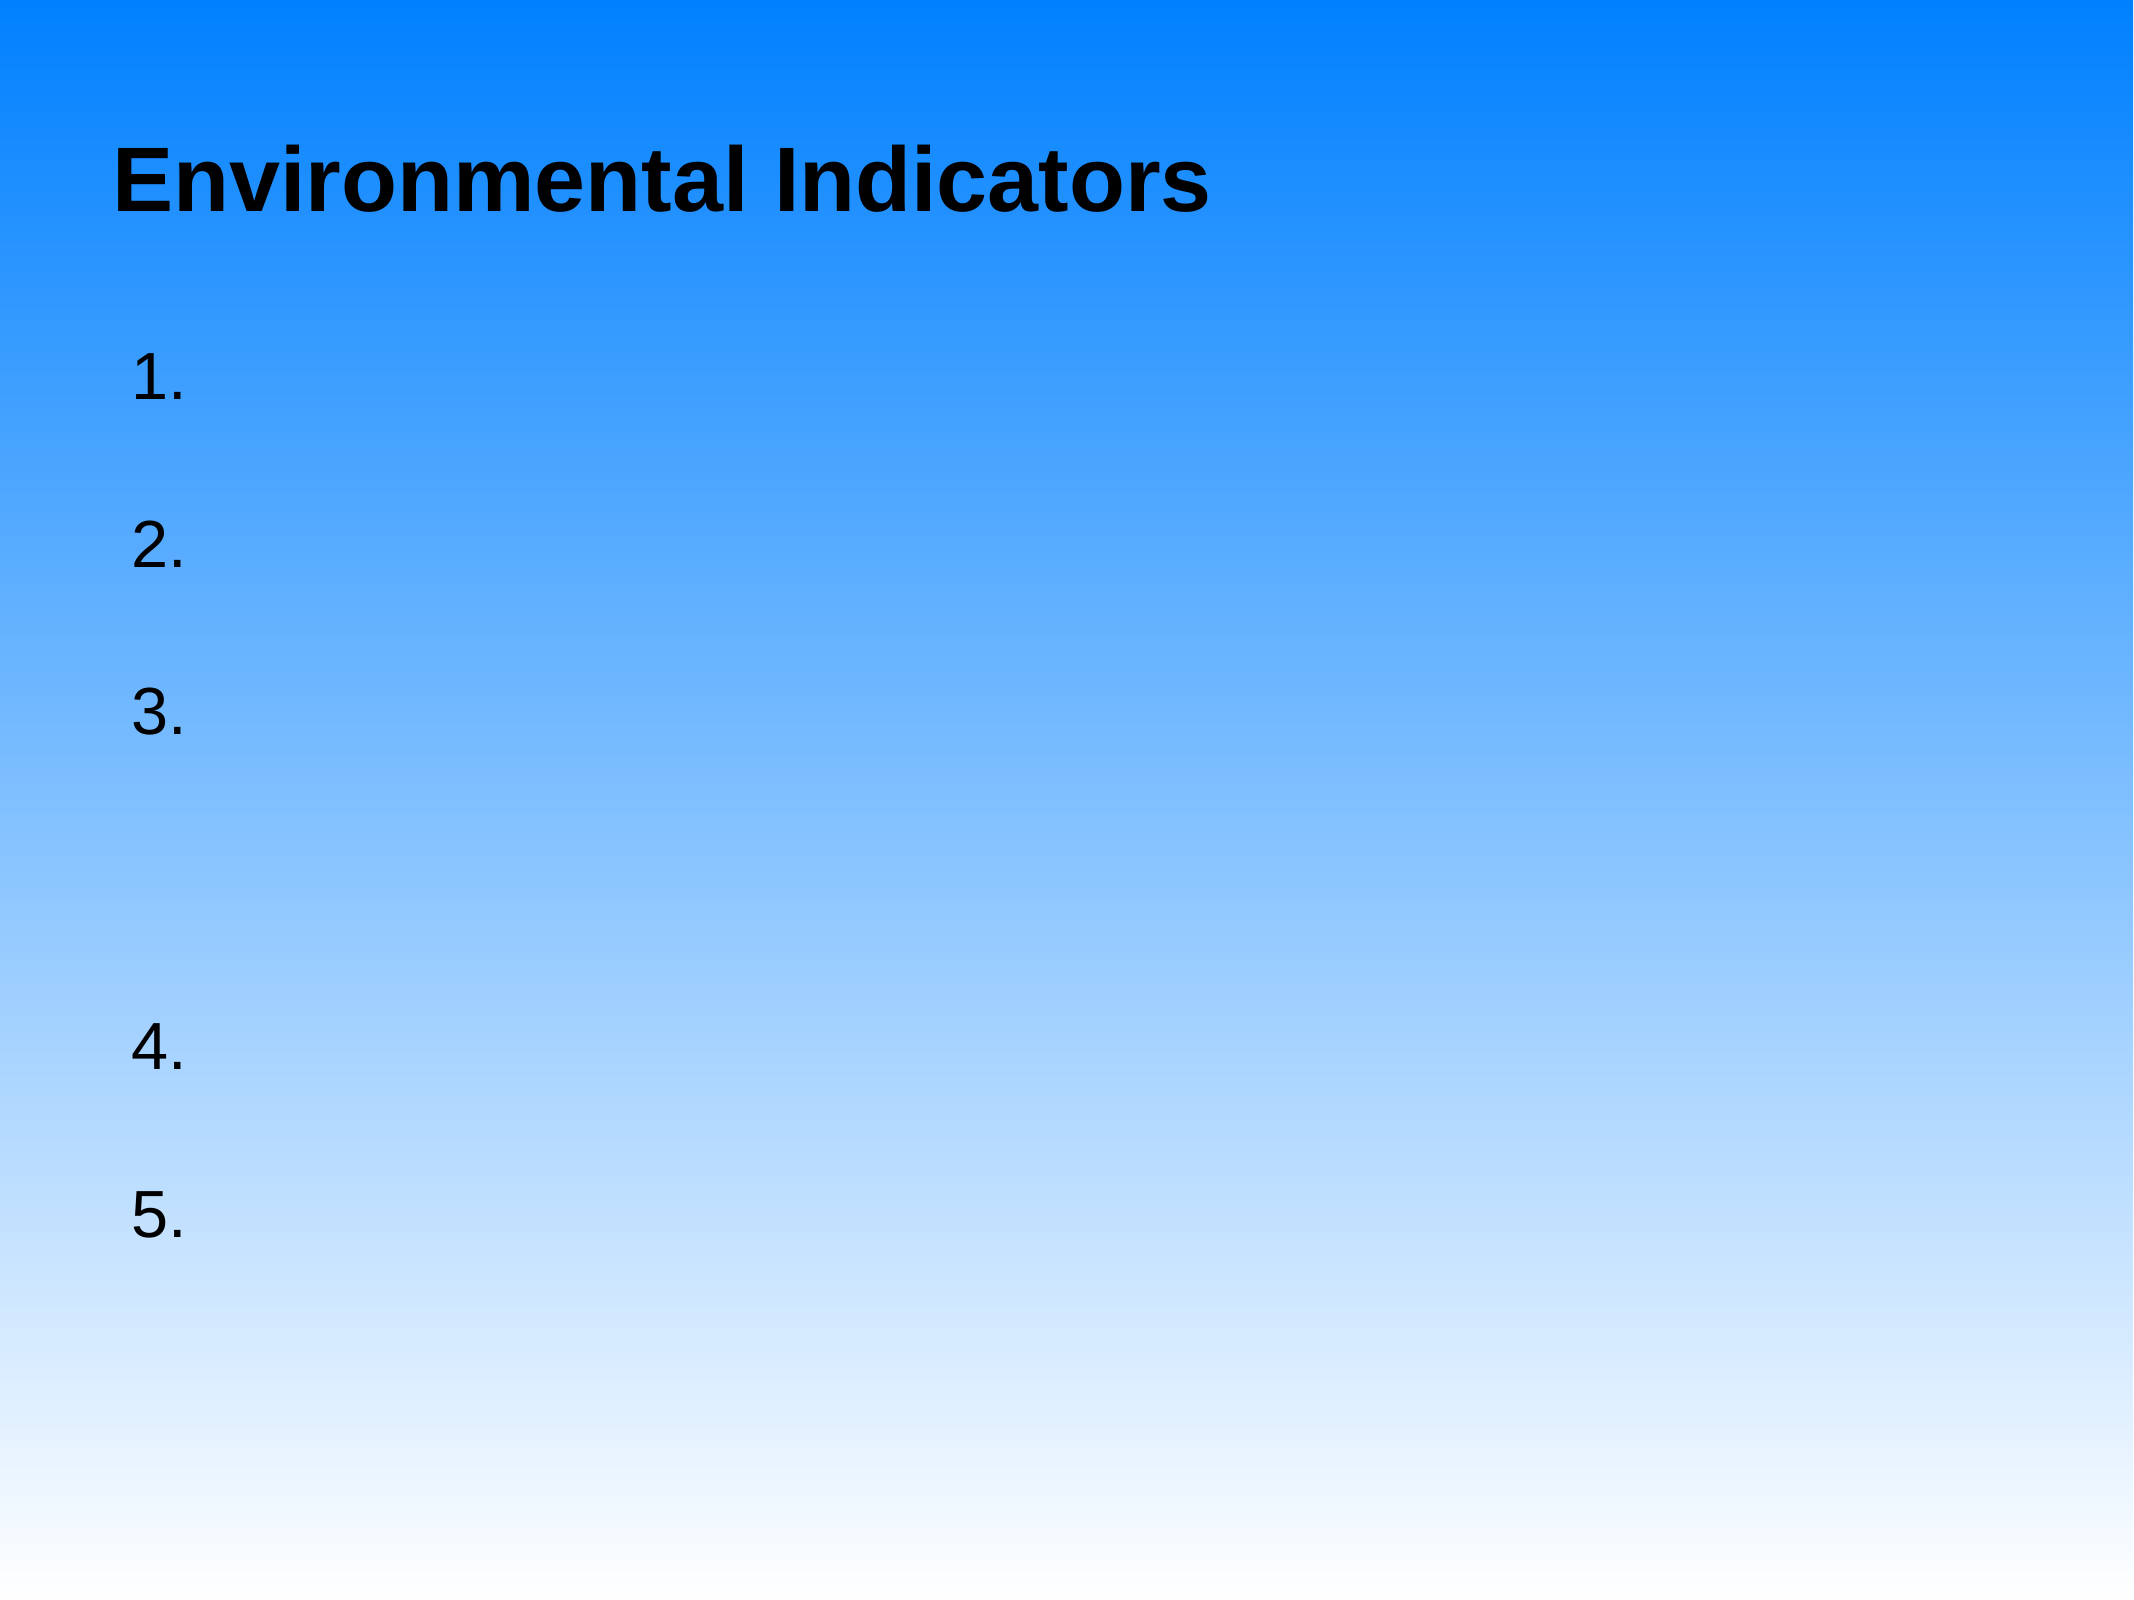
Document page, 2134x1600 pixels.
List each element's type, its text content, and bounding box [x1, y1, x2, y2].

title Environmental Indicators [104, 0, 2053, 350]
list Environmental indicators help us describe the current state of an environmental system. The five key global environmental indicators are: 1. 2. 3. 4. 5. [122, 300, 2092, 1459]
